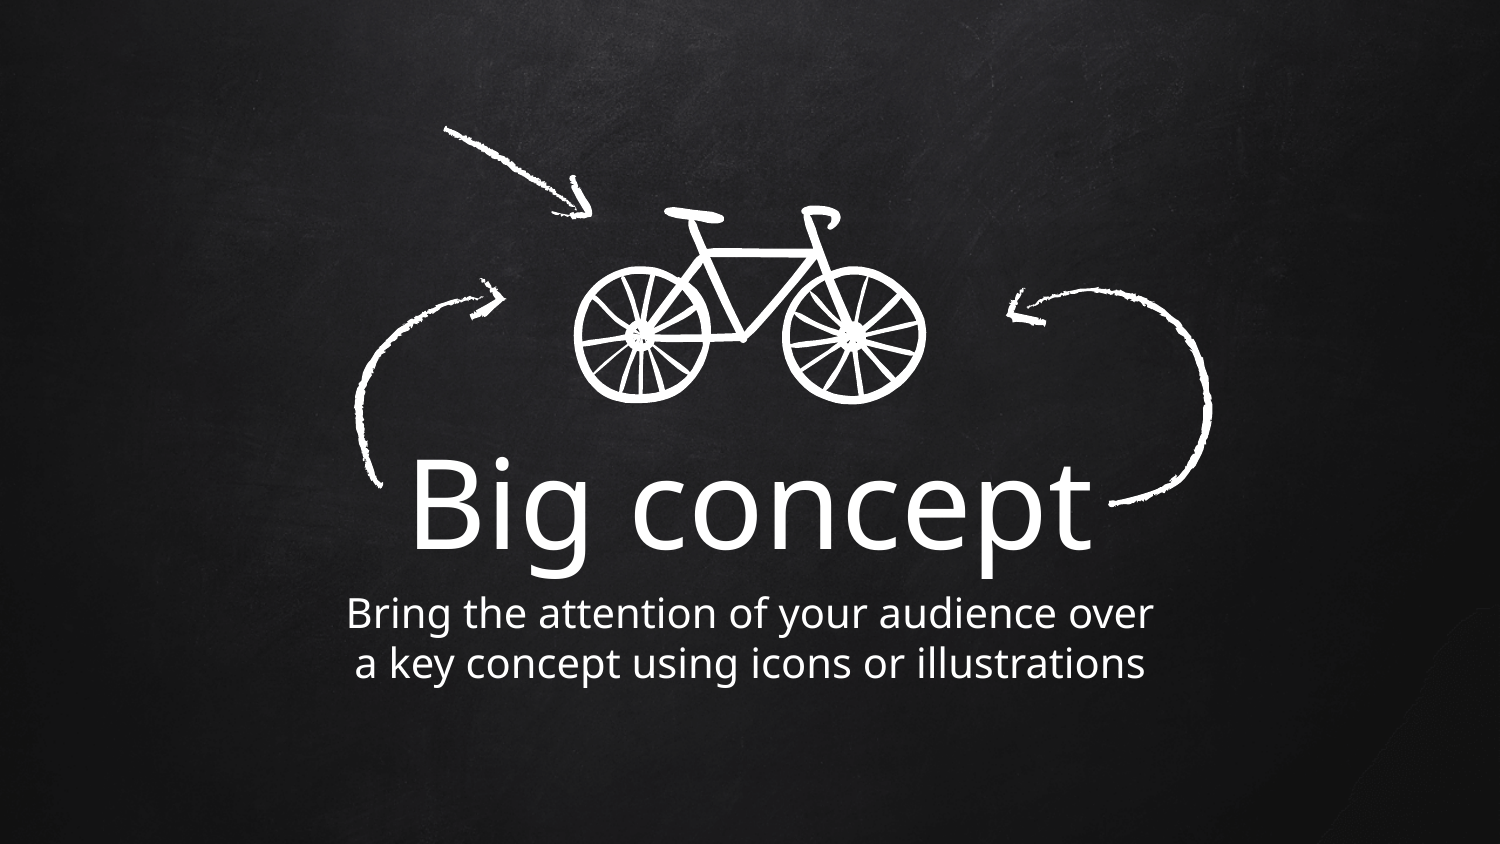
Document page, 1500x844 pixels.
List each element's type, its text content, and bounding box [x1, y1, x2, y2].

subtitle Bring the attention of your audience over a key concept using icons or illustrations [328, 572, 1172, 701]
text_box [573, 205, 927, 405]
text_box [997, 294, 1247, 453]
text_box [435, 144, 608, 189]
picture [0, 0, 1500, 844]
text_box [338, 297, 531, 468]
title Big concept [112, 409, 1388, 600]
